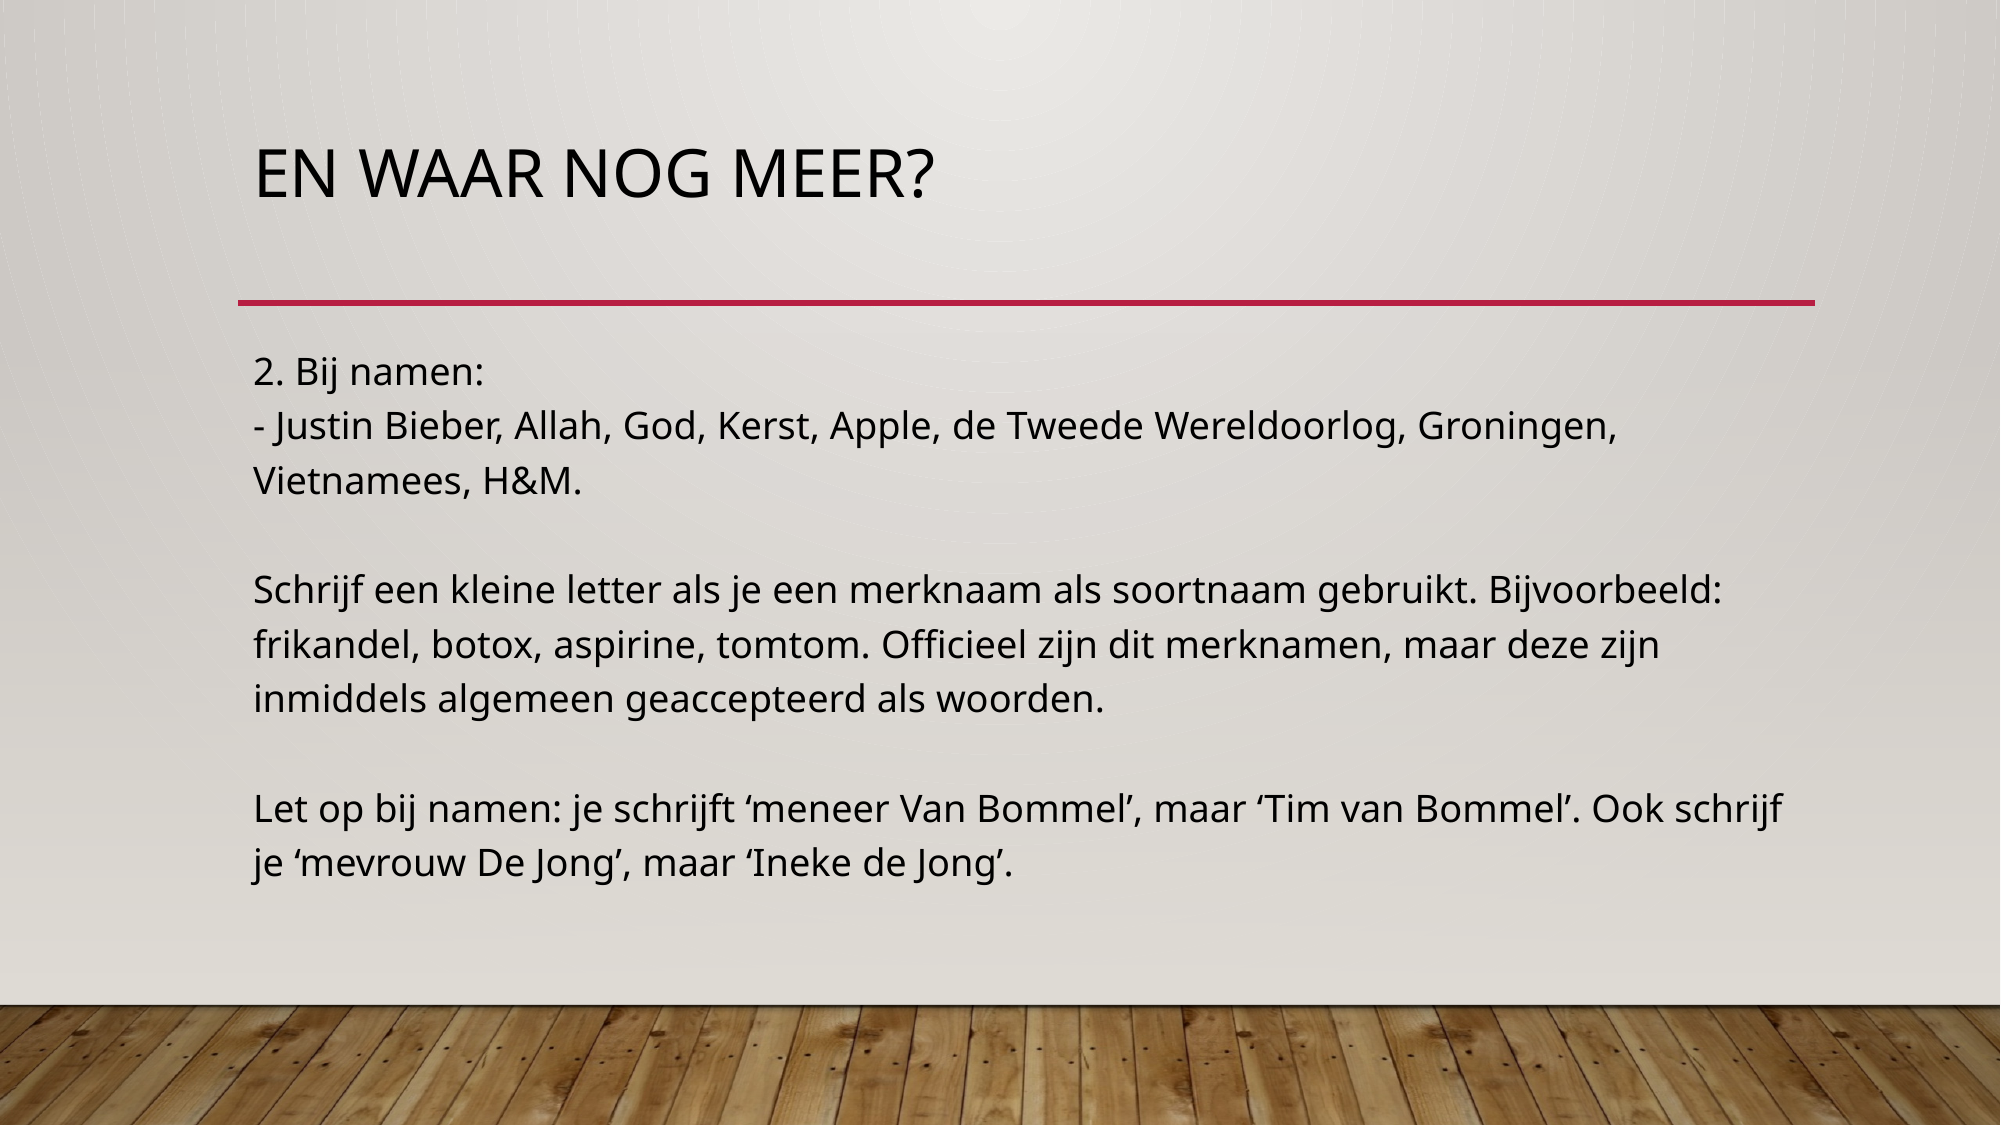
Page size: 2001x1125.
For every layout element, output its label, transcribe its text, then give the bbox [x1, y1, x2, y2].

list 2. Bij namen: - Justin Bieber, Allah, God, Kerst, Apple, de Tweede Wereldoorlog, Groningen, Vietnamees, H&M. Schrijf een kleine letter als je een merknaam als soortnaam gebruikt. Bijvoorbeeld: frikandel, botox, aspirine, tomtom. Officieel zijn dit merknamen, maar deze zijn inmiddels algemeen geaccepteerd als woorden. Let op bij namen: je schrijft ‘meneer Van Bommel’, maar ‘Tim van Bommel’. Ook schrijf je ‘mevrouw De Jong’, maar ‘Ineke de Jong’. [238, 330, 1814, 897]
picture [0, 1005, 2000, 1125]
title En waar nog meer? [238, 131, 1814, 305]
